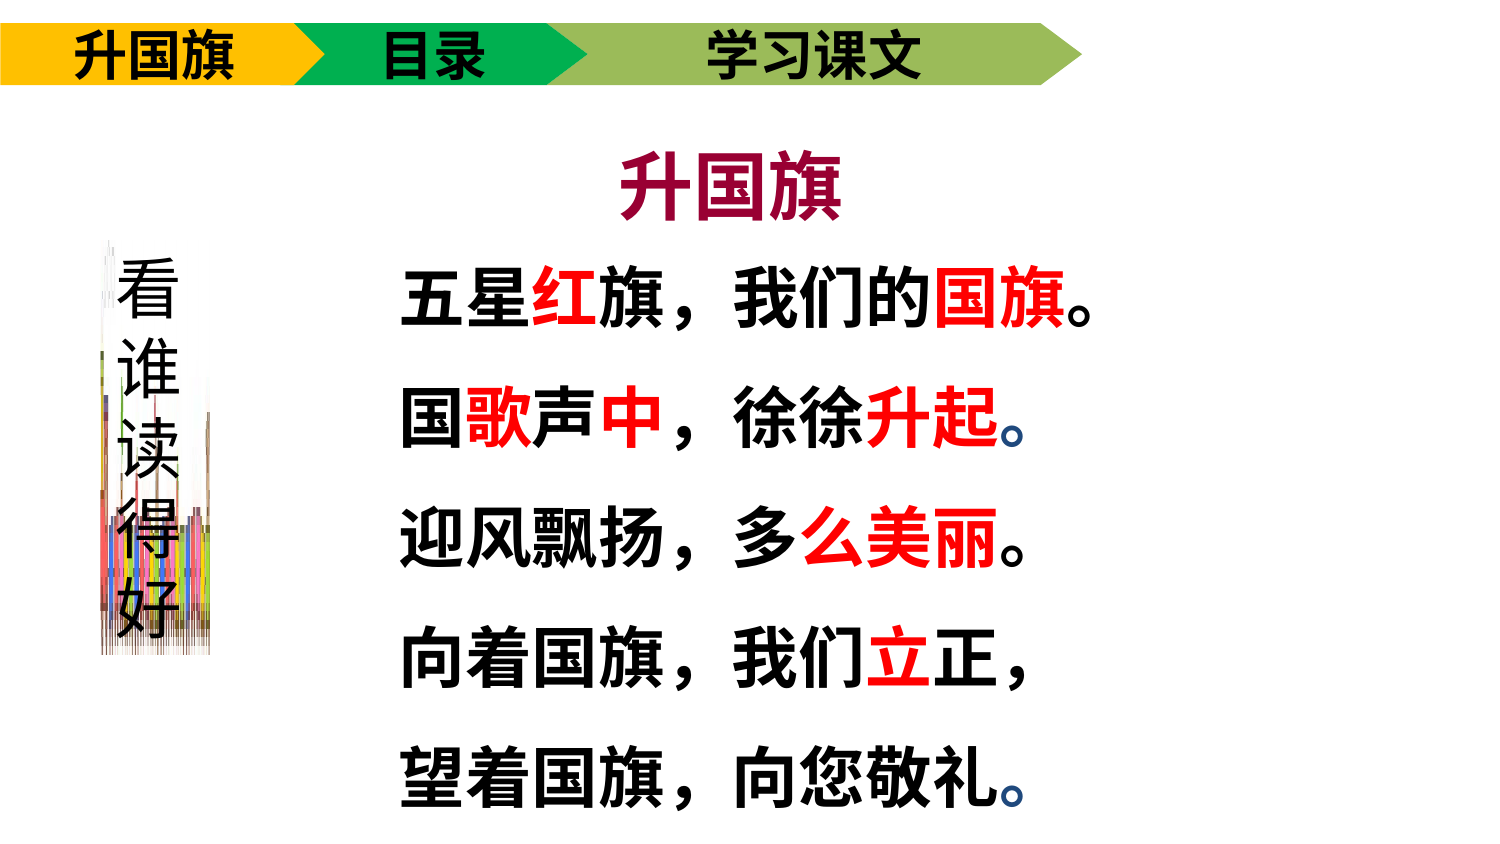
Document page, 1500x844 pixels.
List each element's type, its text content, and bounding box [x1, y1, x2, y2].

text_box 看谁读得好 [100, 240, 210, 655]
text_box 升国旗 [556, 107, 1082, 208]
text_box 升国旗 [0, 23, 325, 86]
text_box 目录 [294, 23, 588, 86]
text_box 五星红旗，我们的国旗。 国歌声中，徐徐升起。 迎风飘扬，多么美丽。 向着国旗，我们立正， 望着国旗，向您敬礼。 [383, 208, 1426, 823]
text_box 学习课文 [547, 23, 1083, 86]
